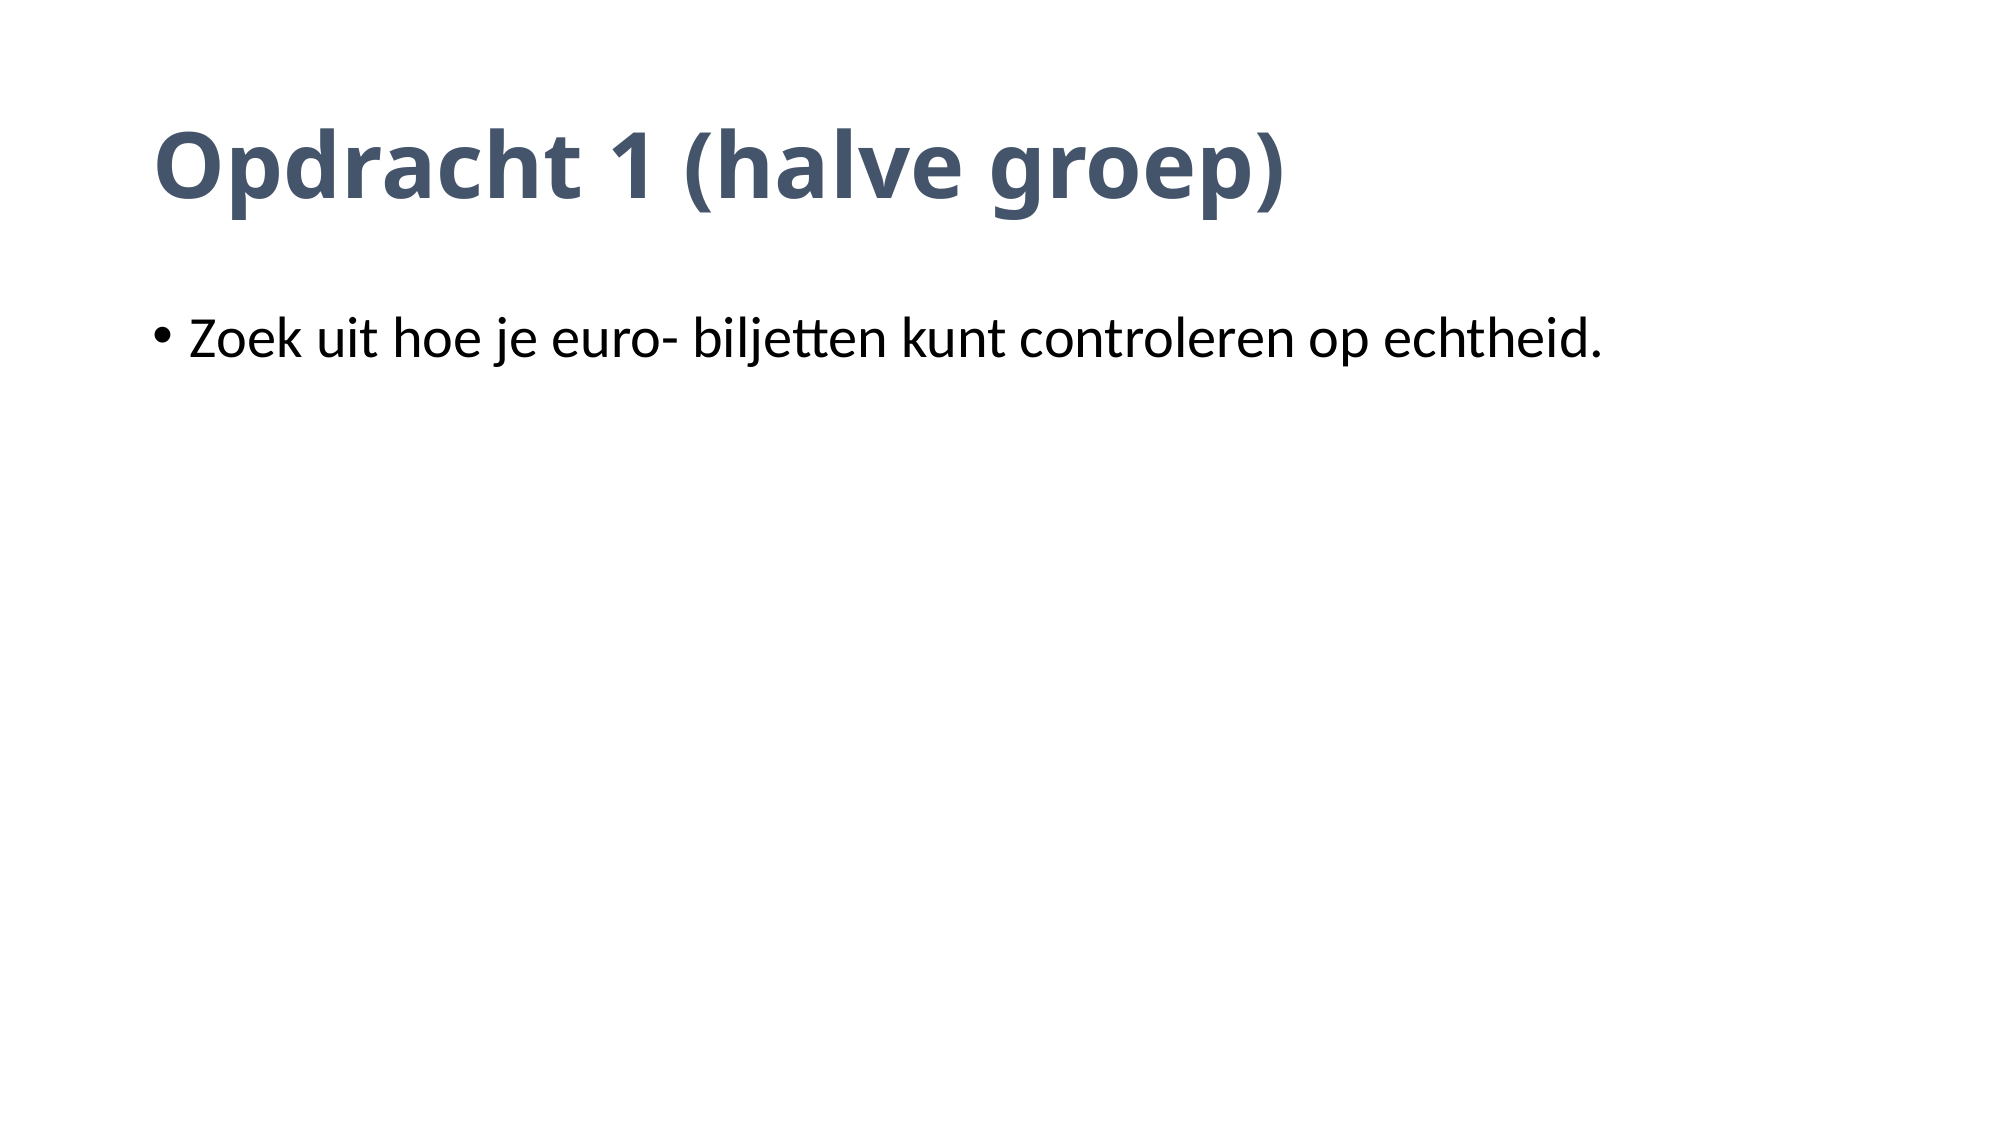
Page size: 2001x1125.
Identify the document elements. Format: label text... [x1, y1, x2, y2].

list Zoek uit hoe je euro- biljetten kunt controleren op echtheid. [137, 299, 1863, 1014]
title Opdracht 1 (halve groep) [137, 59, 1863, 278]
